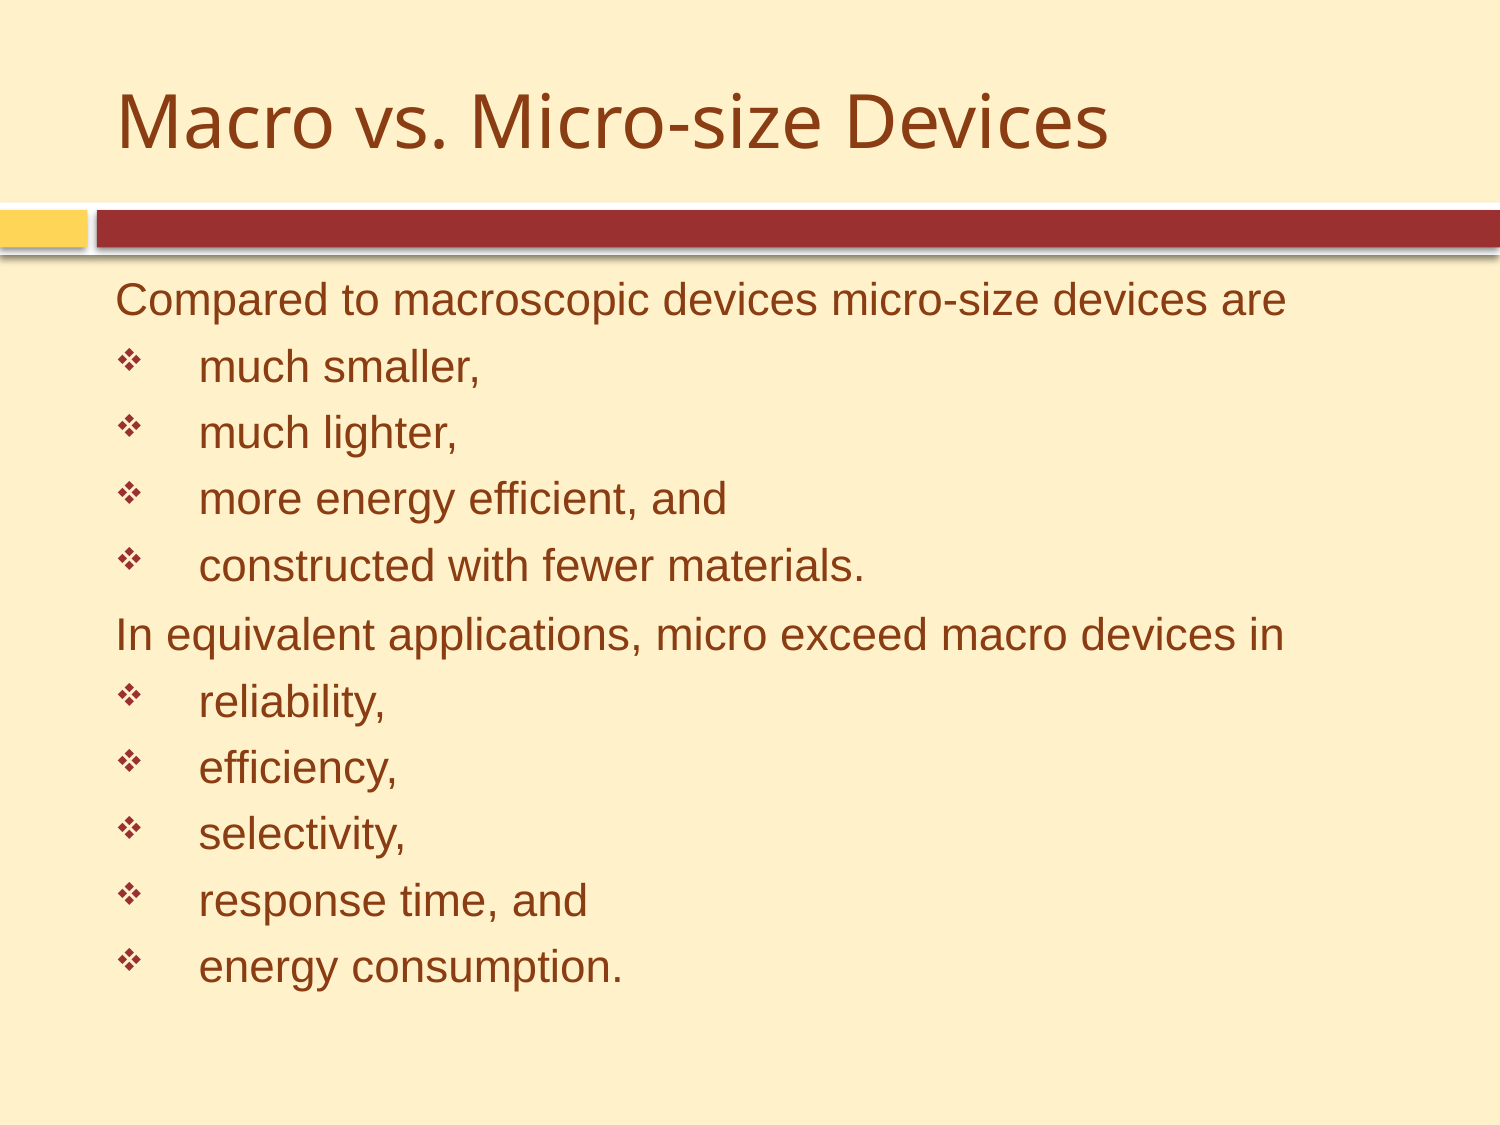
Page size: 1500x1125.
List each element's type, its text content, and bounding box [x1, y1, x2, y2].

list Compared to macroscopic devices micro-size devices are much smaller, much lighter, more energy efficient, and constructed with fewer materials. In equivalent applications, micro exceed macro devices in reliability, efficiency, selectivity, response time, and energy consumption. [100, 262, 1438, 1000]
title Macro vs. Micro-size Devices [100, 37, 1438, 200]
